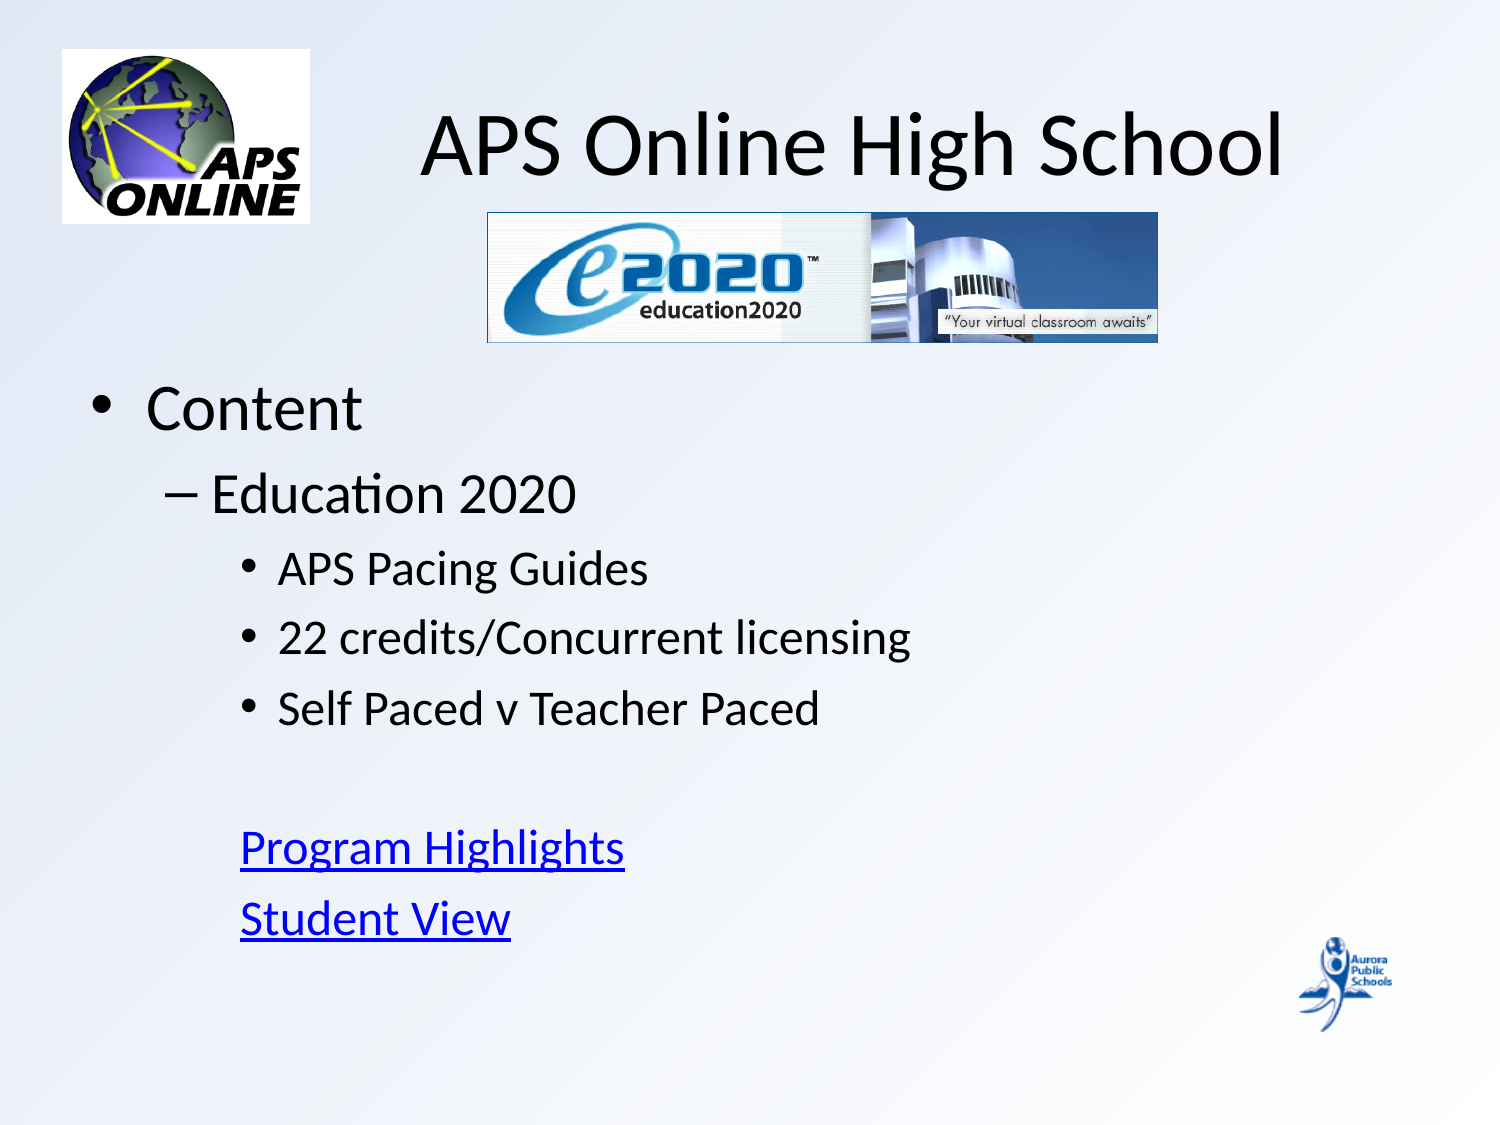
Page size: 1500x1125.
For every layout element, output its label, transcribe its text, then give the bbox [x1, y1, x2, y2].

title APS Online High School [75, 45, 1425, 233]
list Content Education 2020 APS Pacing Guides 22 credits/Concurrent licensing Self Paced v Teacher Paced Program Highlights Student View [75, 262, 1425, 1005]
picture [62, 49, 310, 225]
picture [1299, 937, 1394, 1032]
picture [487, 212, 1159, 343]
